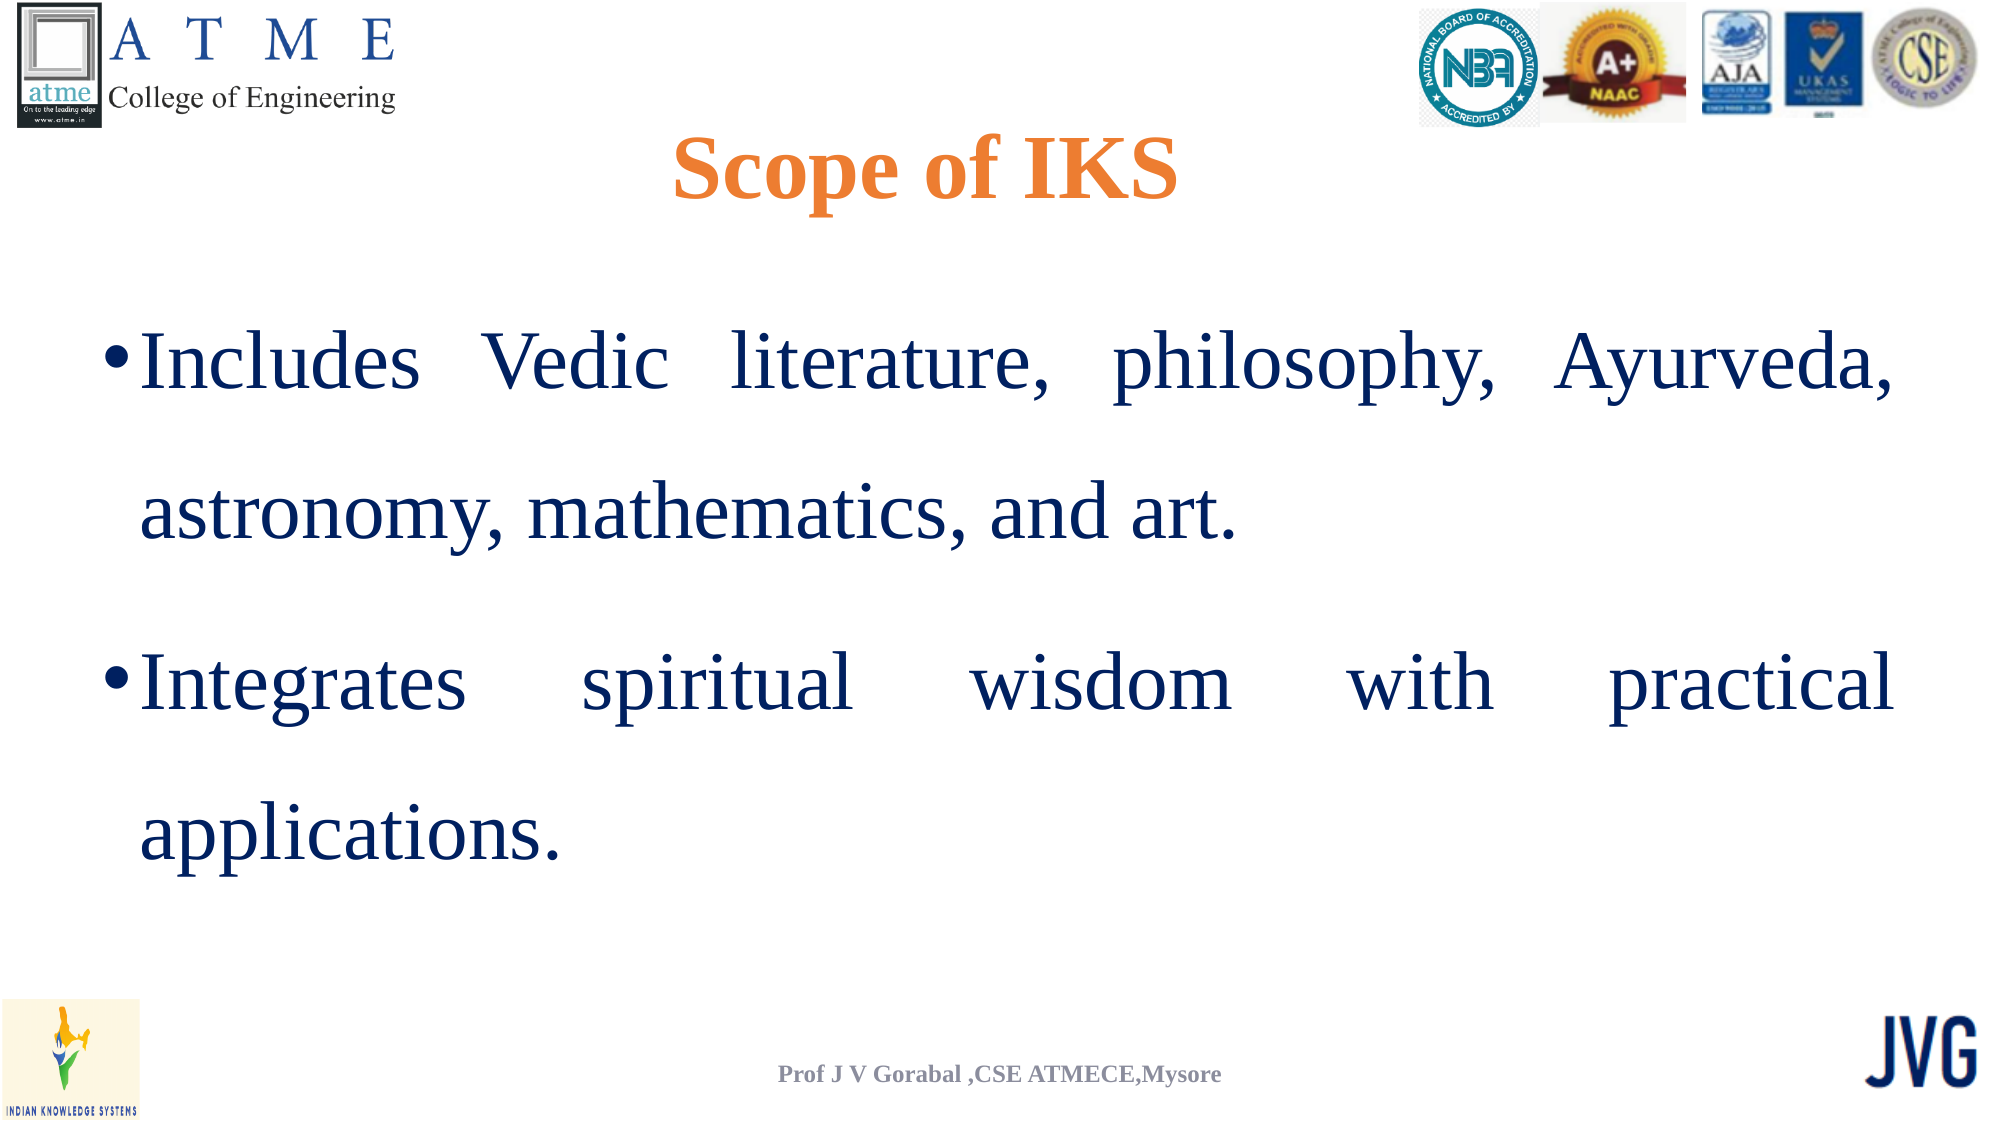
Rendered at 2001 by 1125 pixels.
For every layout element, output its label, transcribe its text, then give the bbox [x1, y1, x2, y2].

list Includes Vedic literature, philosophy, Ayurveda, astronomy, mathematics, and art. Integrates spiritual wisdom with practical applications. [87, 248, 1913, 962]
picture [1419, 2, 1687, 59]
picture [17, 2, 395, 128]
footer Prof J V Gorabal ,CSE ATMECE,Mysore [662, 1042, 1338, 1103]
picture [1702, 2, 1983, 118]
picture [2, 999, 140, 1120]
picture [1853, 999, 2000, 1103]
title Scope of IKS [137, 59, 1863, 248]
picture [1494, 17, 1502, 25]
